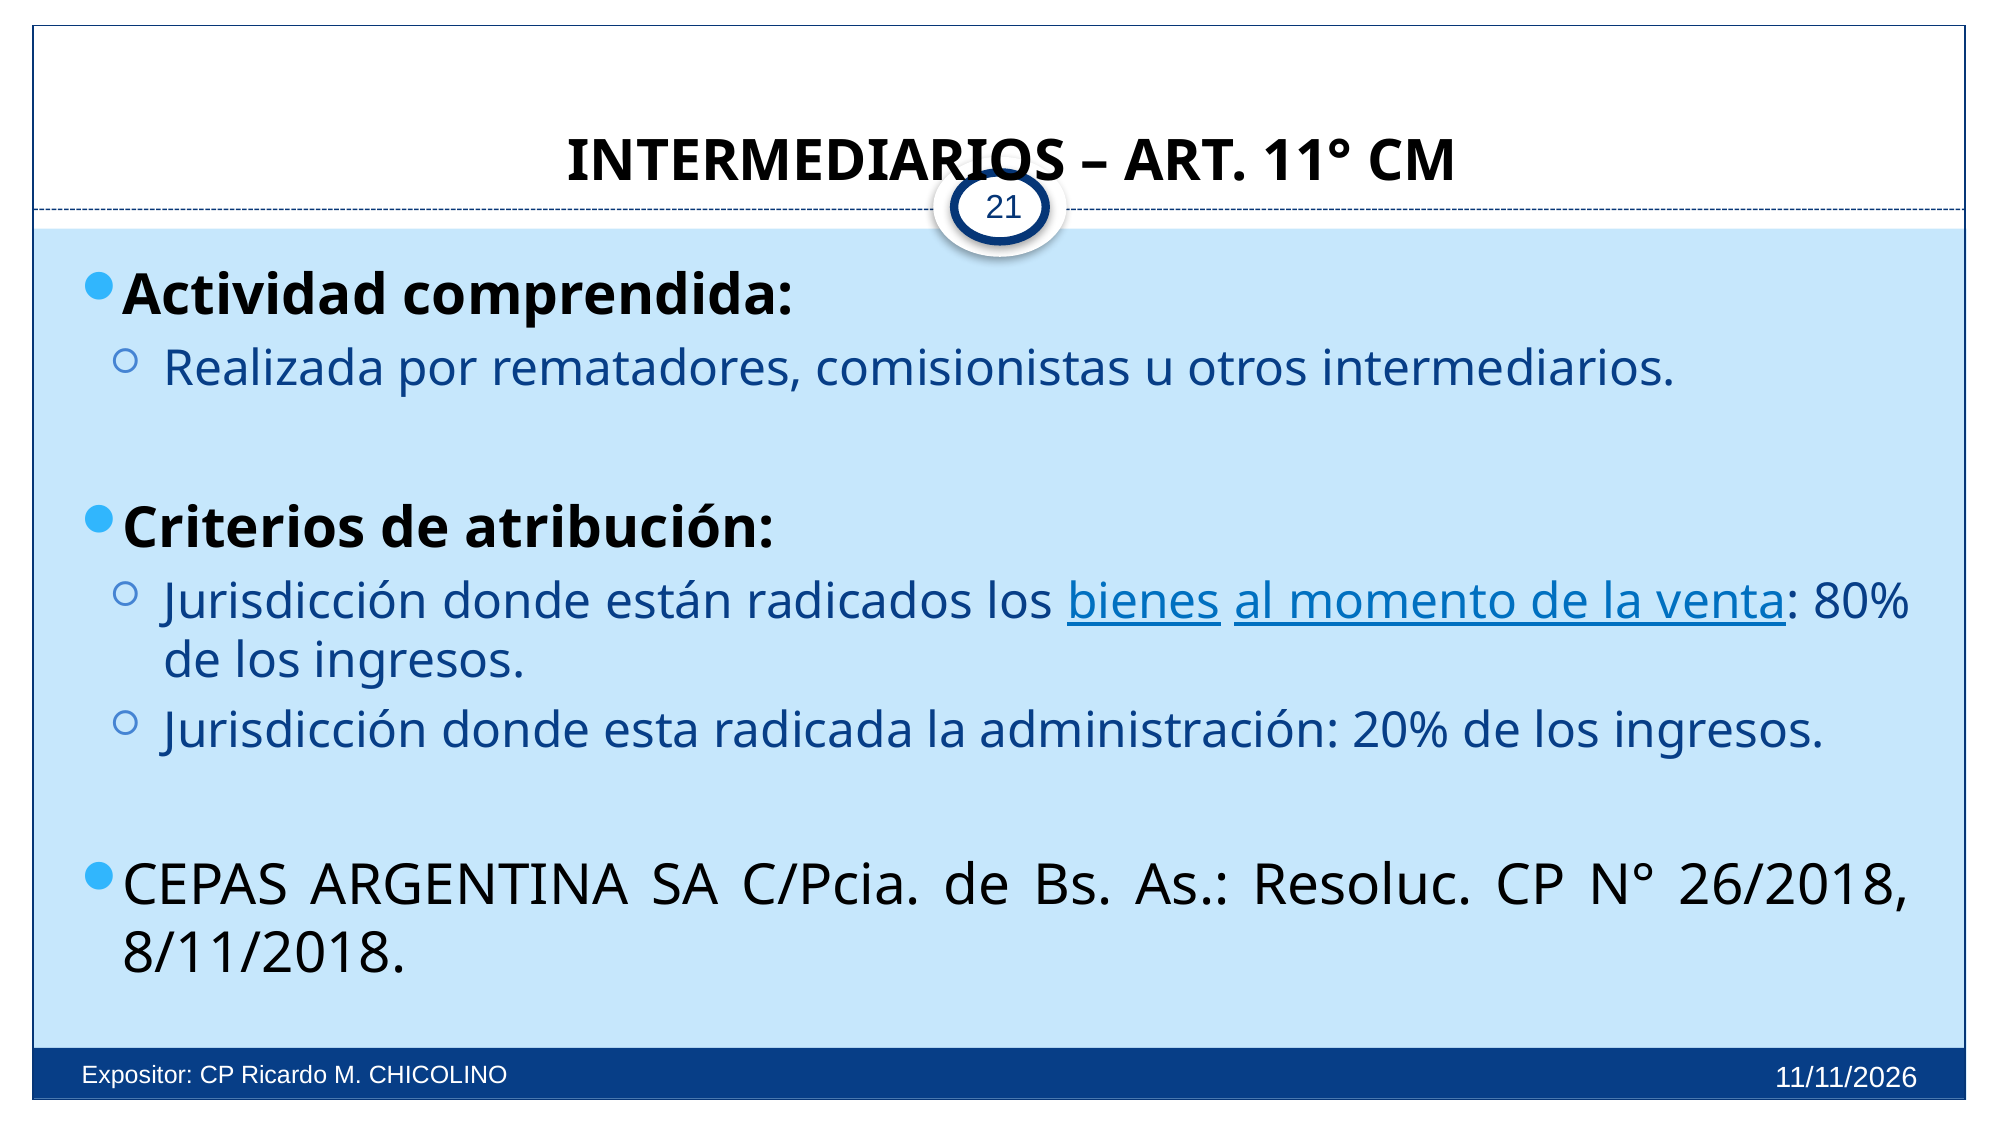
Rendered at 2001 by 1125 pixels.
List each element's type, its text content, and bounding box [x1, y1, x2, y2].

list Actividad comprendida: Realizada por rematadores, comisionistas u otros intermediarios. Criterios de atribución: Jurisdicción donde están radicados los bienes al momento de la venta: 80% de los ingresos. Jurisdicción donde esta radicada la administración: 20% de los ingresos. CEPAS ARGENTINA SA C/Pcia. de Bs. As.: Resoluc. CP N° 26/2018, 8/11/2018. [66, 250, 1926, 1001]
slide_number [1266, 1050, 1933, 1111]
footer Expositor: CP Ricardo M. CHICOLINO [66, 1051, 850, 1112]
title INTERMEDIARIOS – ART. 11° CM [329, 115, 1697, 200]
slide_number 21 [954, 168, 1055, 241]
